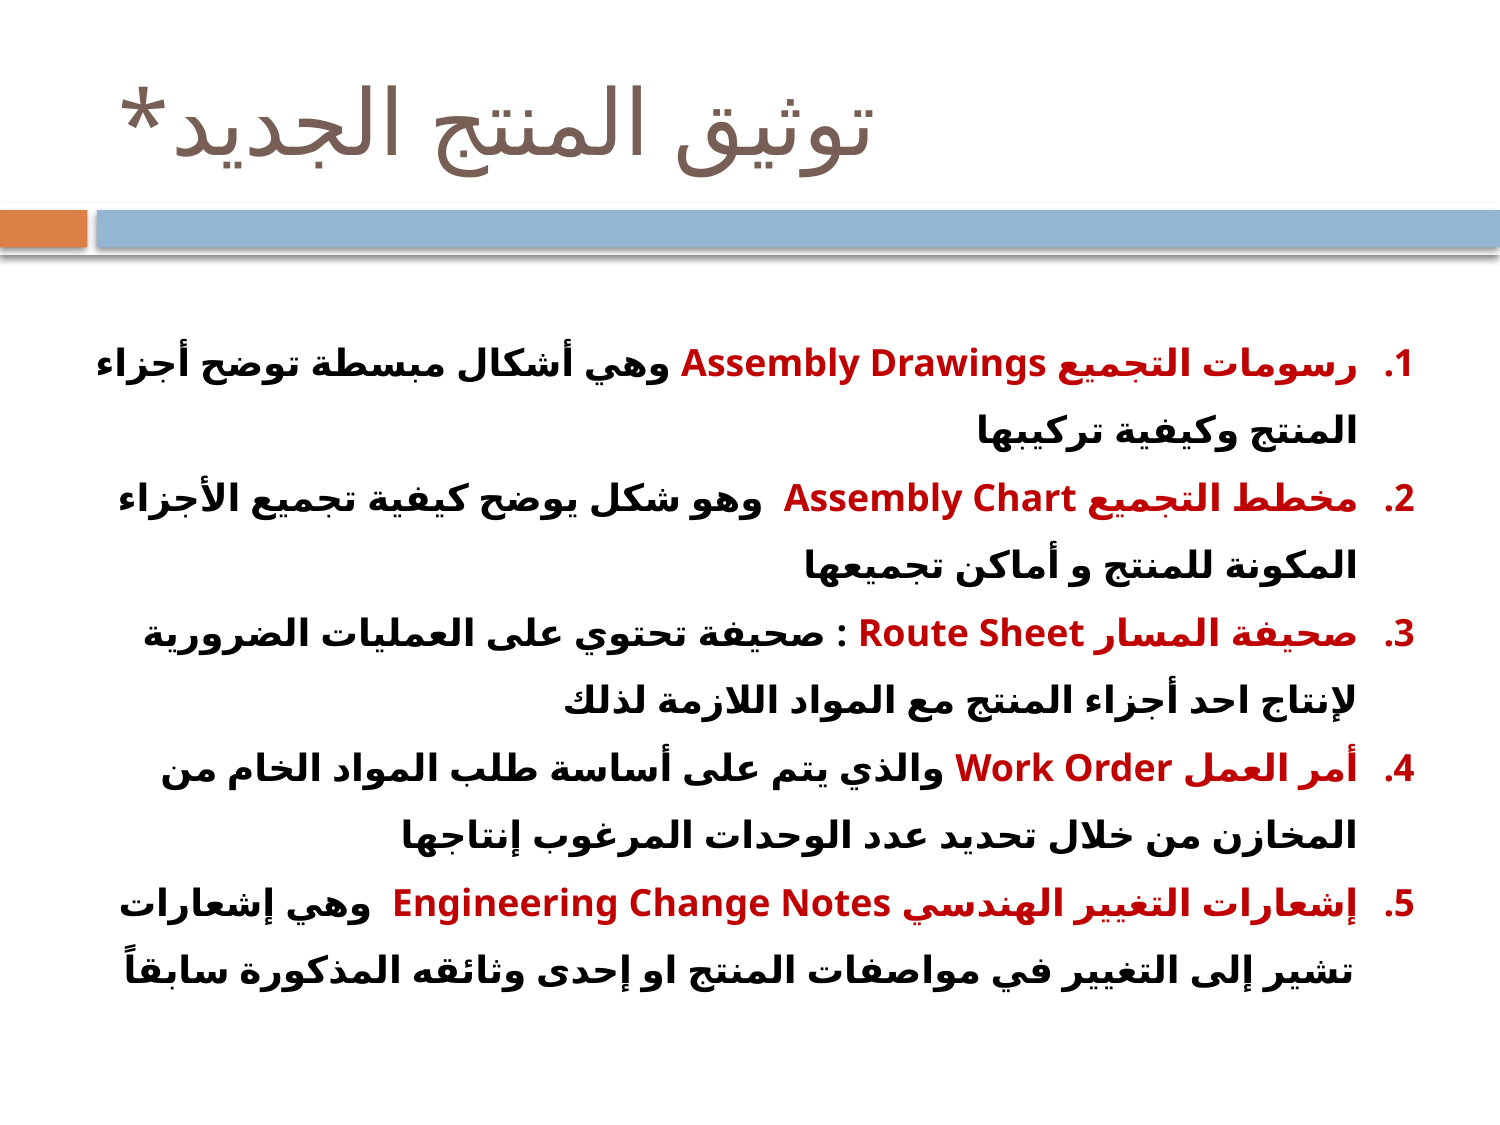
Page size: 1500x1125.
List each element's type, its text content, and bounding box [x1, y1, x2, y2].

text_box رسومات التجميع Assembly Drawings وهي أشكال مبسطة توضح أجزاء المنتج وكيفية تركيبها مخطط التجميع Assembly Chart وهو شكل يوضح كيفية تجميع الأجزاء المكونة للمنتج و أماكن تجميعها صحيفة المسار Route Sheet : صحيفة تحتوي على العمليات الضرورية لإنتاج احد أجزاء المنتج مع المواد اللازمة لذلك أمر العمل Work Order والذي يتم على أساسة طلب المواد الخام من المخازن من خلال تحديد عدد الوحدات المرغوب إنتاجها إشعارات التغيير الهندسي Engineering Change Notes وهي إشعارات تشير إلى التغيير في مواصفات المنتج او إحدى وثائقه المذكورة سابقاً [70, 308, 1430, 999]
title توثيق المنتج الجديد* [100, 37, 1438, 200]
